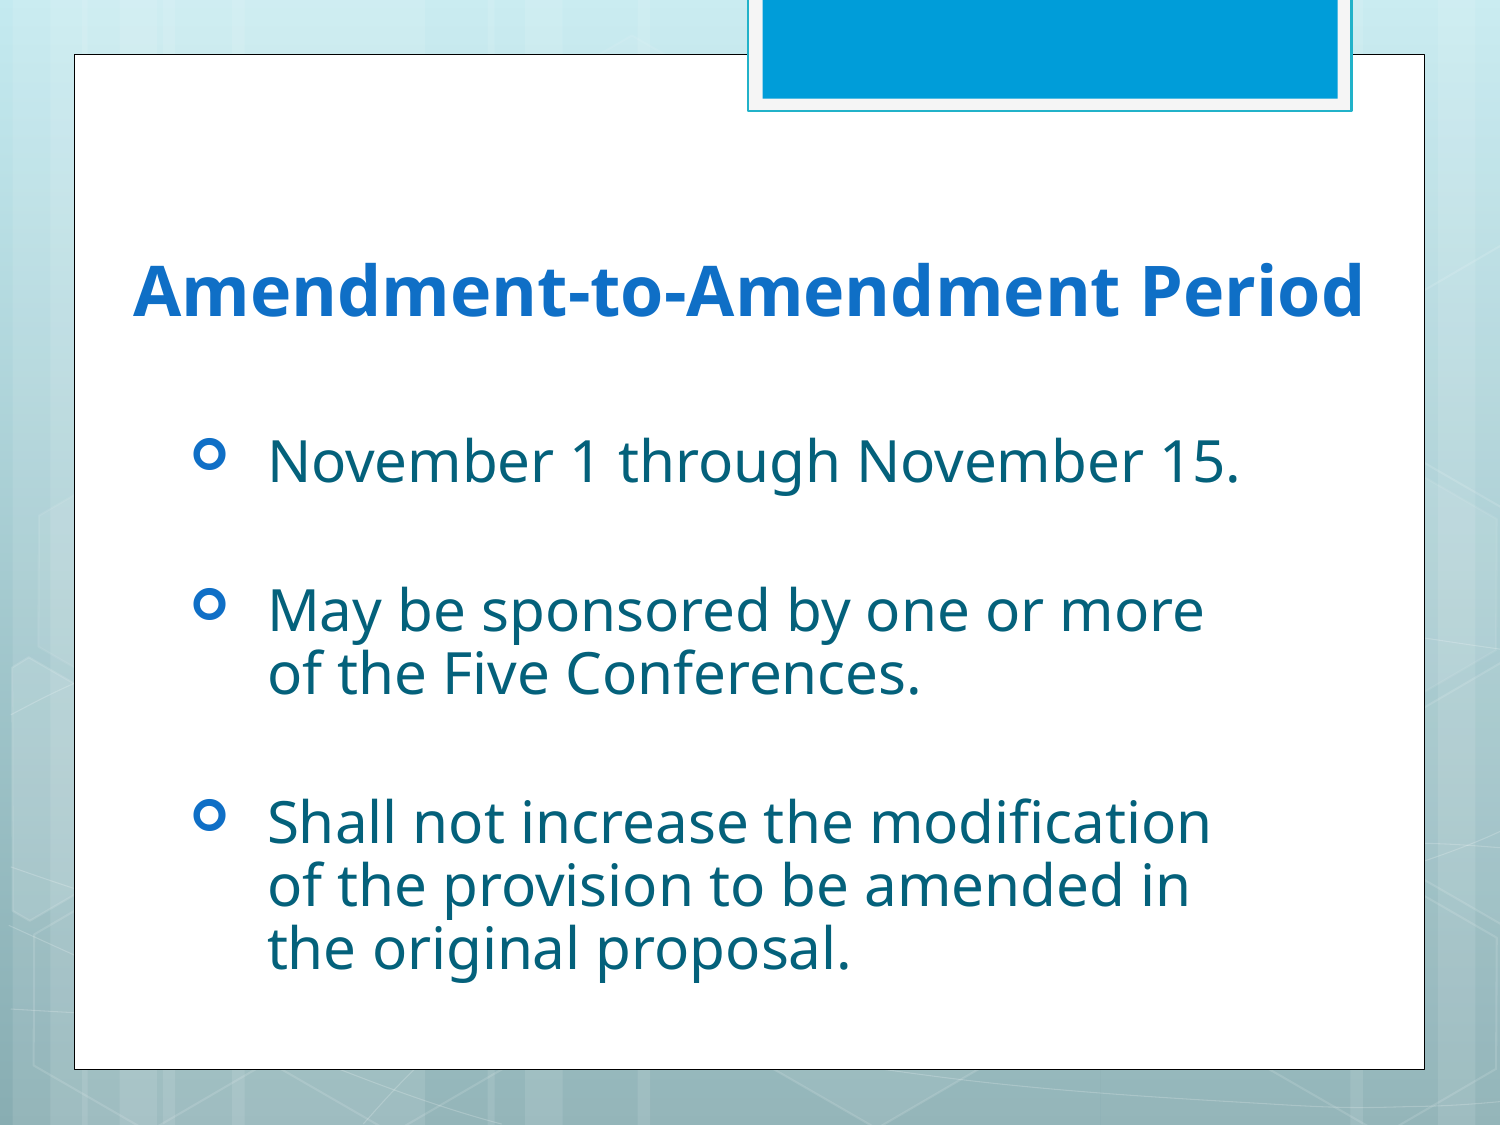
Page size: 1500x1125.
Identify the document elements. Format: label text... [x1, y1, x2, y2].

title Amendment-to-Amendment Period [112, 162, 1388, 338]
list November 1 through November 15. May be sponsored by one or more of the Five Conferences. Shall not increase the modification of the provision to be amended in the original proposal. [174, 425, 1288, 1088]
